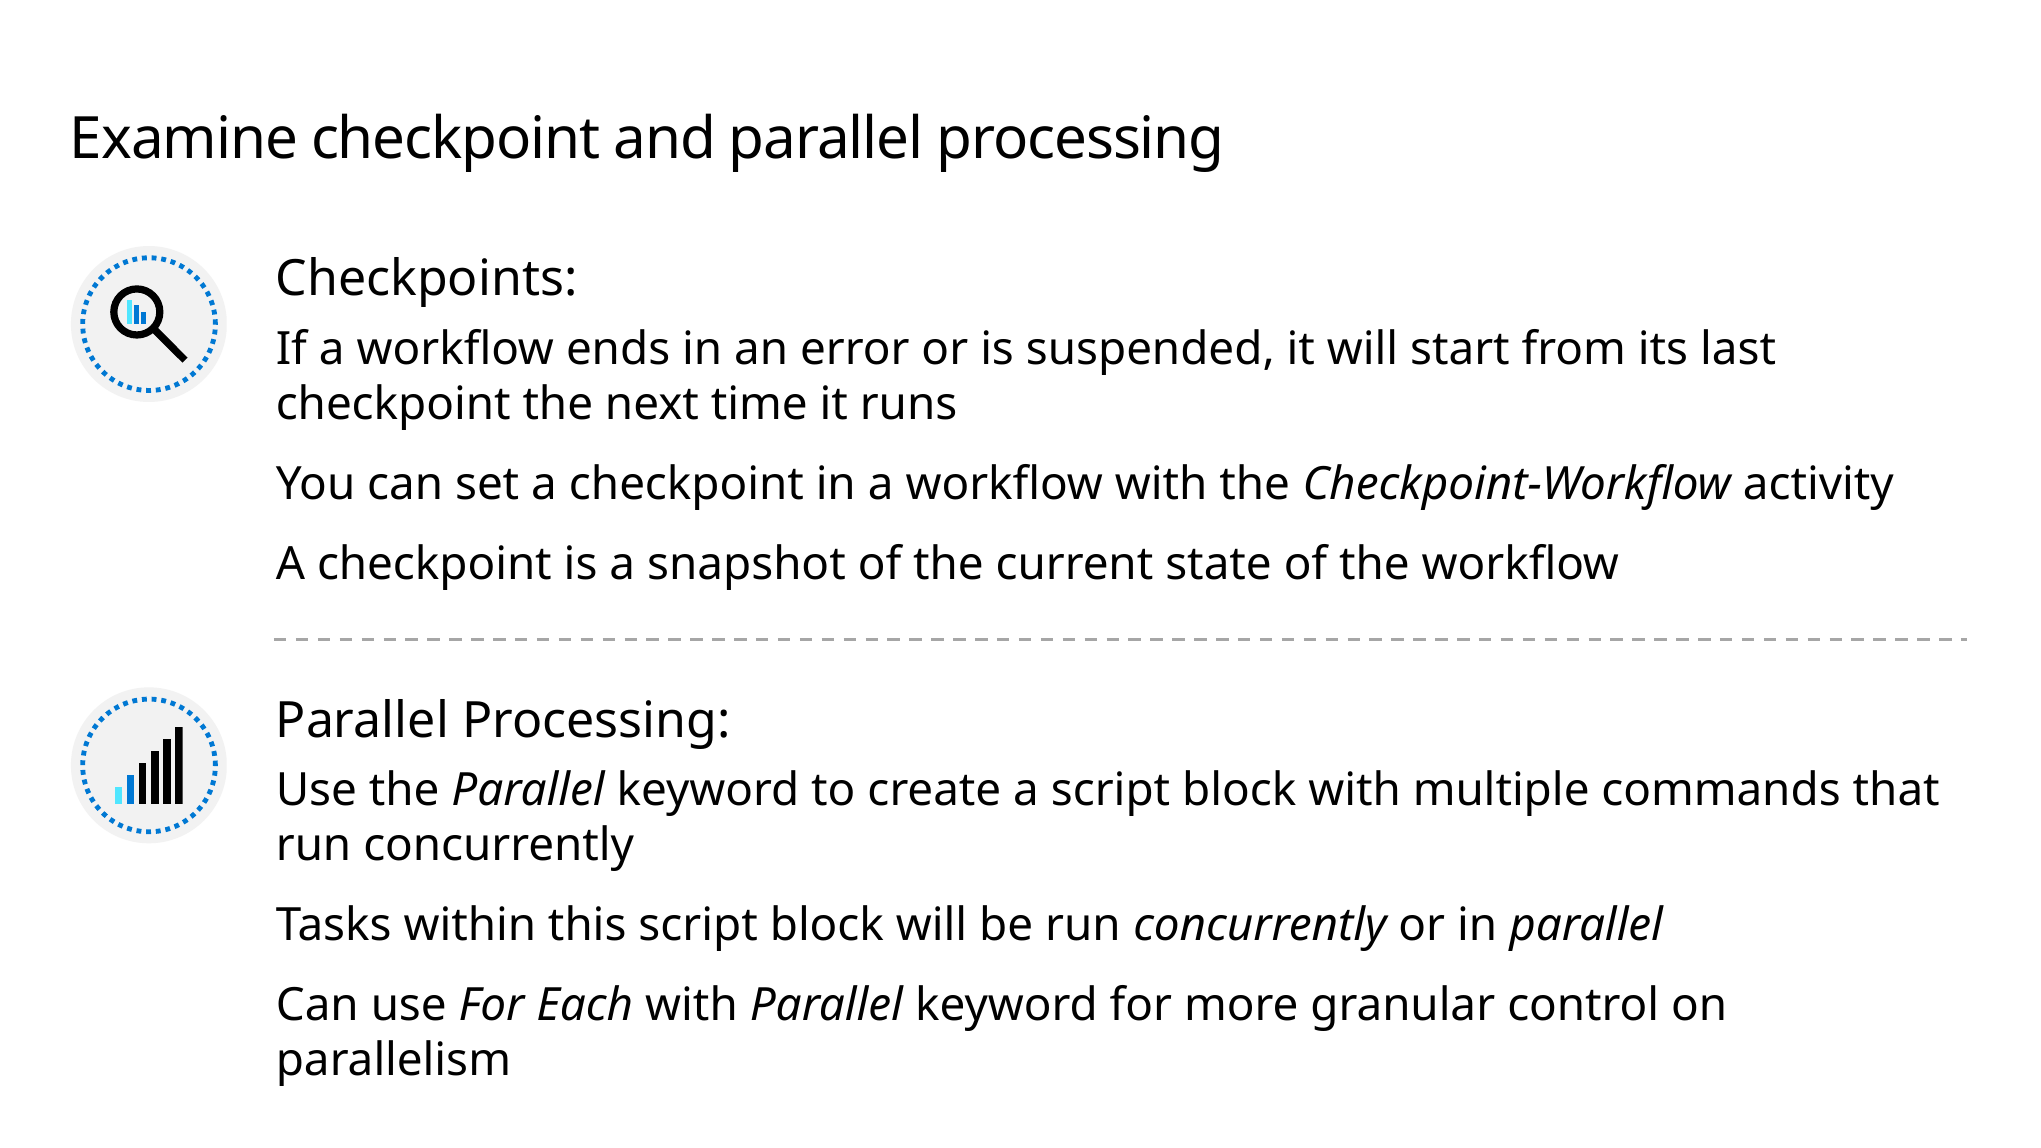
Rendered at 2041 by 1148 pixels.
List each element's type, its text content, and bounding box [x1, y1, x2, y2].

text_box Checkpoints: If a workflow ends in an error or is suspended, it will start from its last checkpoint the next time it runs You can set a checkpoint in a workflow with the Checkpoint-Workflow activity A checkpoint is a snapshot of the current state of the workflow [275, 245, 1970, 589]
title Examine checkpoint and parallel processing [70, 103, 1969, 172]
picture [70, 686, 227, 844]
text_box Parallel Processing: Use the Parallel keyword to create a script block with multiple commands that run concurrently Tasks within this script block will be run concurrently or in parallel Can use For Each with Parallel keyword for more granular control on parallelism [275, 686, 1970, 1085]
picture [70, 245, 227, 403]
